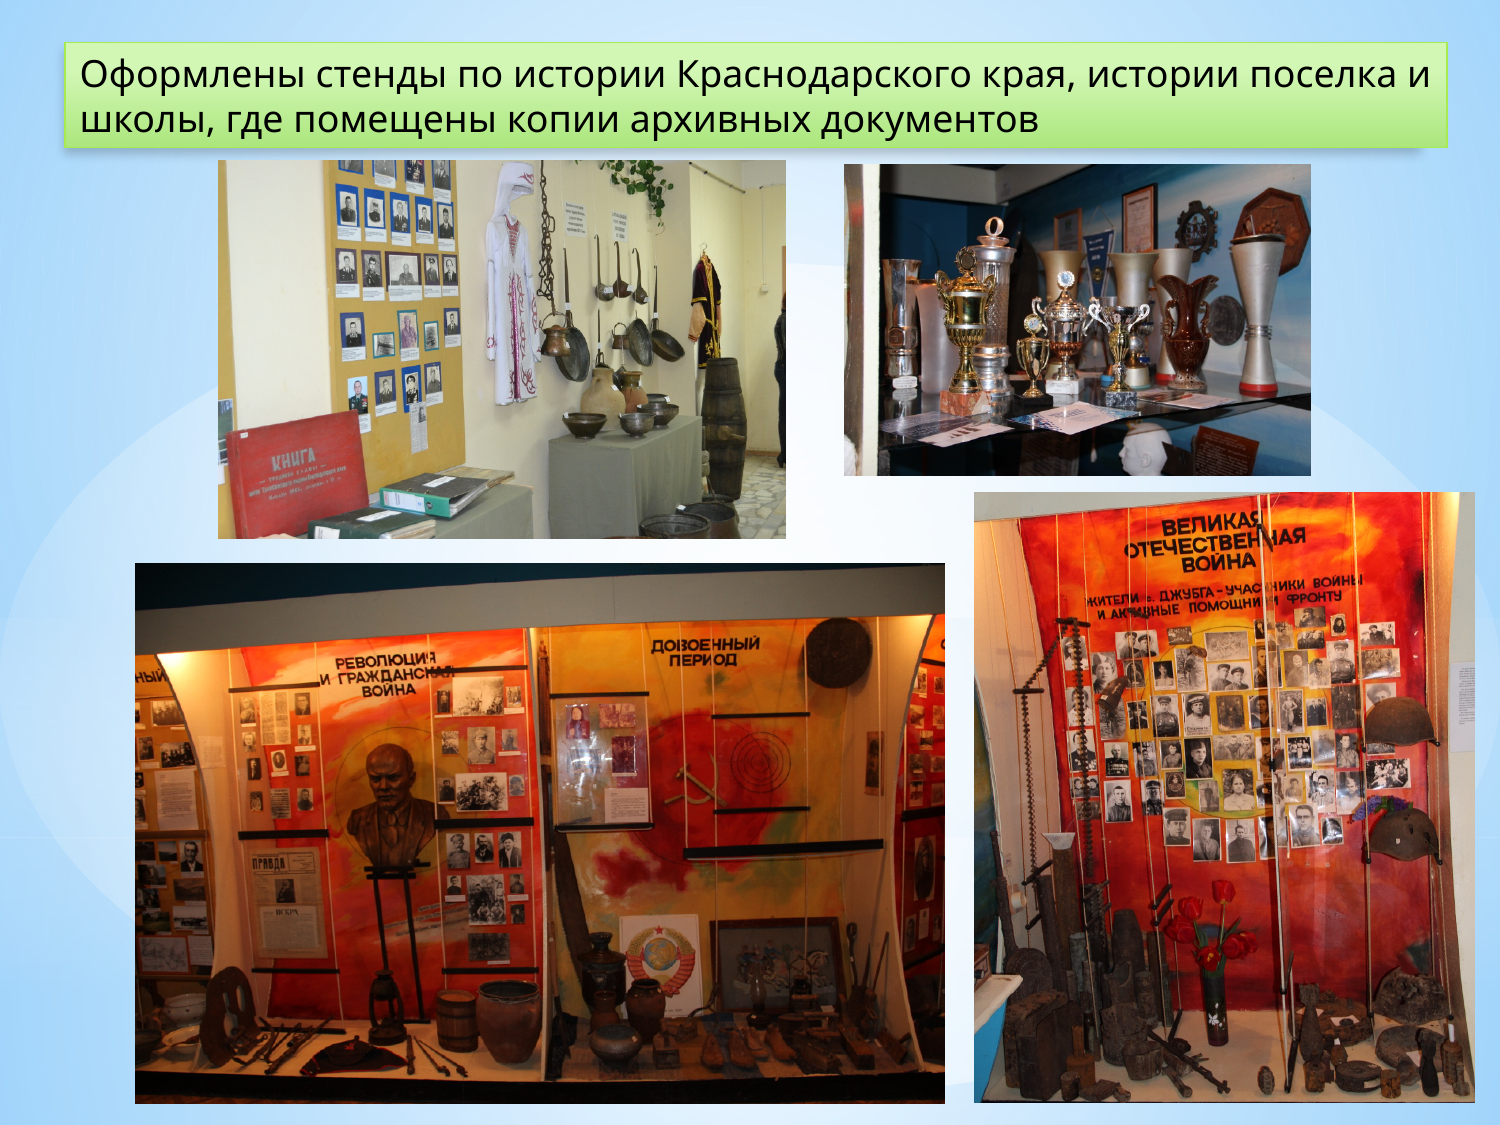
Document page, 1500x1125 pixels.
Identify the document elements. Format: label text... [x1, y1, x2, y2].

picture [844, 164, 1312, 476]
text_box Оформлены стенды по истории Краснодарского края, истории поселка и школы, где помещены копии архивных документов [64, 42, 1448, 148]
picture [974, 492, 1475, 1103]
picture [135, 563, 945, 1104]
picture [218, 160, 786, 540]
